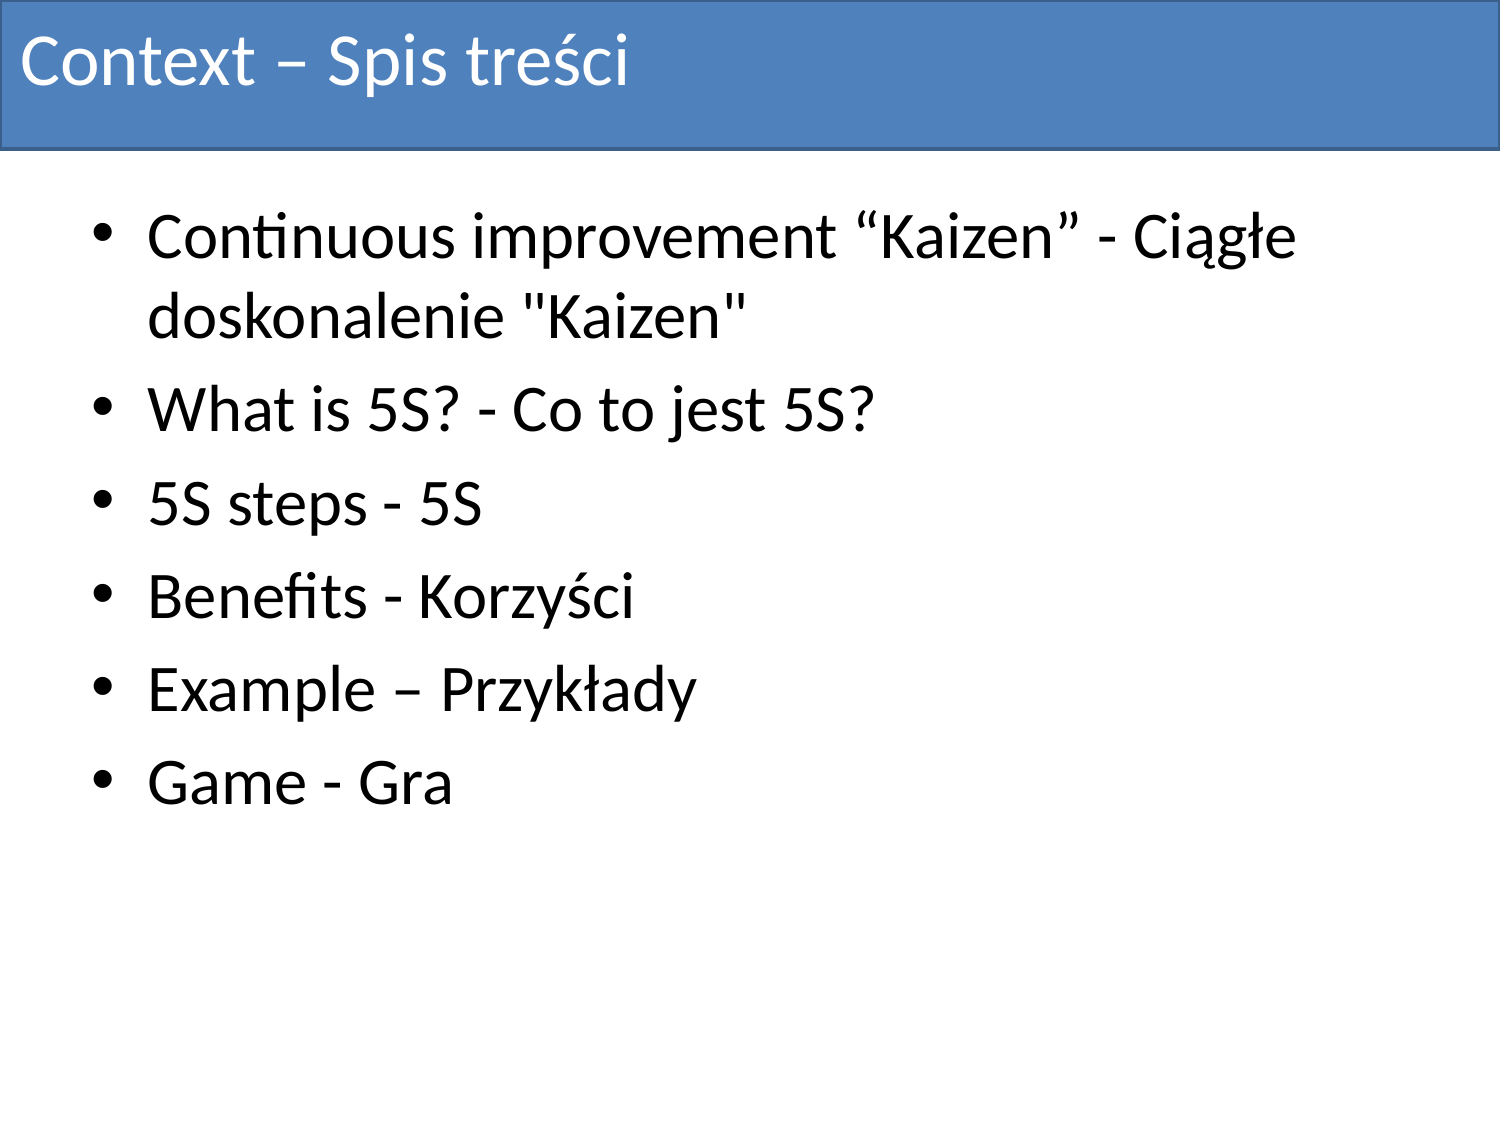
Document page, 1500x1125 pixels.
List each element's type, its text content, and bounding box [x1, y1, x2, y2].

title Context – Spis treści [5, 2, 1300, 150]
text_box [0, 0, 1500, 151]
list Continuous improvement “Kaizen” - Ciągłe doskonalenie "Kaizen" What is 5S? - Co to jest 5S? 5S steps - 5S Benefits - Korzyści Example – Przykłady Game - Gra [76, 184, 1371, 899]
